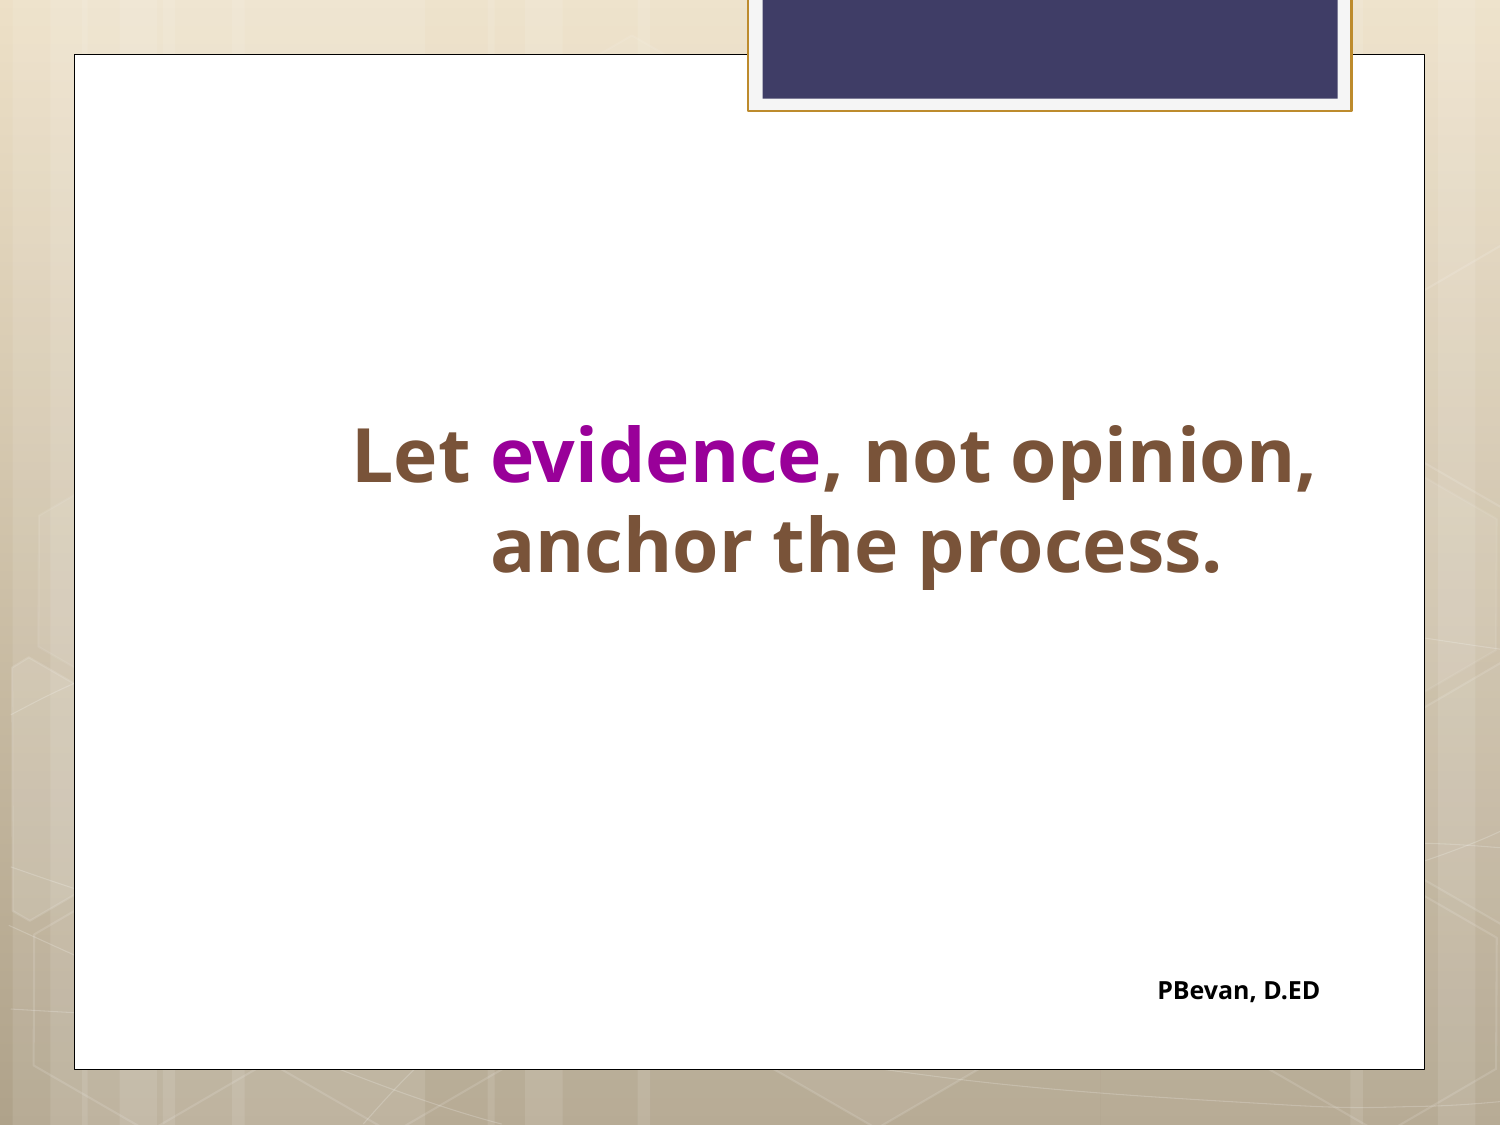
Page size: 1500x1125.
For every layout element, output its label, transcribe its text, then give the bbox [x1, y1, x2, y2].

list Let evidence, not opinion, anchor the process. [232, 324, 1425, 871]
footer PBevan, D.ED [761, 960, 1336, 1020]
